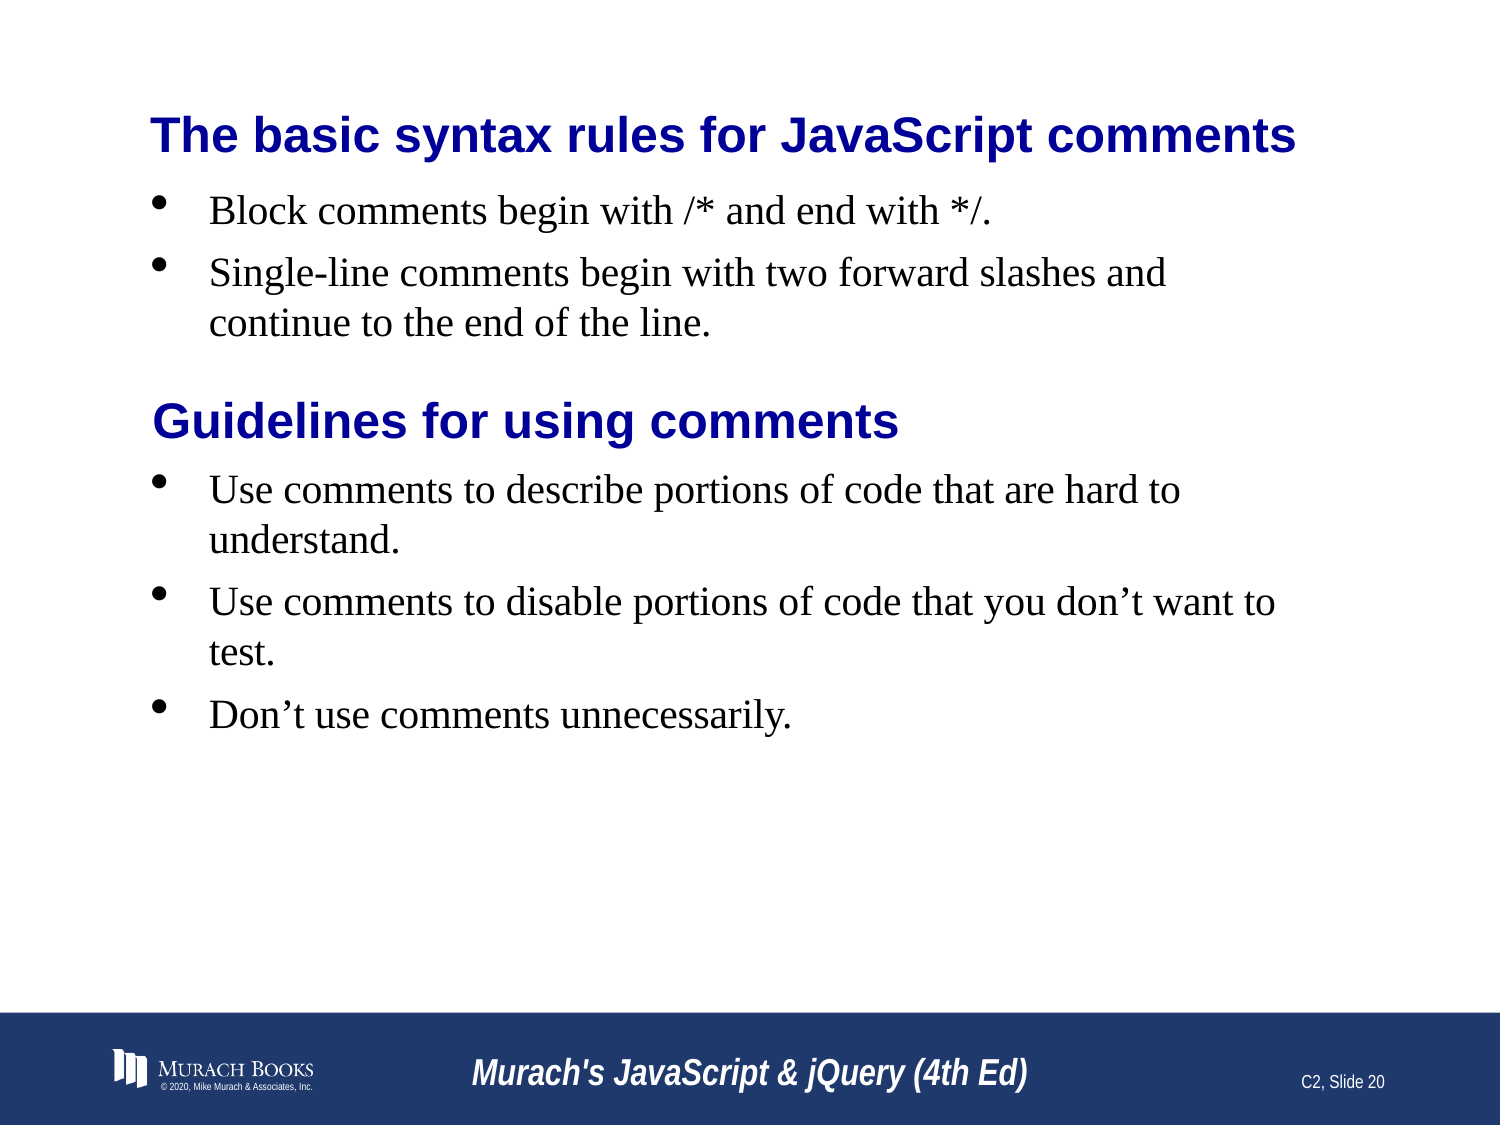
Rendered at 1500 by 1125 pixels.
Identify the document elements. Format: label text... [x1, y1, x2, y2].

slide_number Murach's JavaScript & jQuery (4th Ed) [463, 1025, 1050, 1100]
title The basic syntax rules for JavaScript comments [150, 102, 1350, 164]
slide_number C2, Slide 20 [1087, 1025, 1400, 1100]
footer © 2020, Mike Murach & Associates, Inc. [12, 1025, 463, 1100]
list Block comments begin with /* and end with */. Single-line comments begin with two forward slashes and continue to the end of the line. Guidelines for using comments Use comments to describe portions of code that are hard to understand. Use comments to disable portions of code that you don’t want to test. Don’t use comments unnecessarily. [137, 174, 1350, 975]
